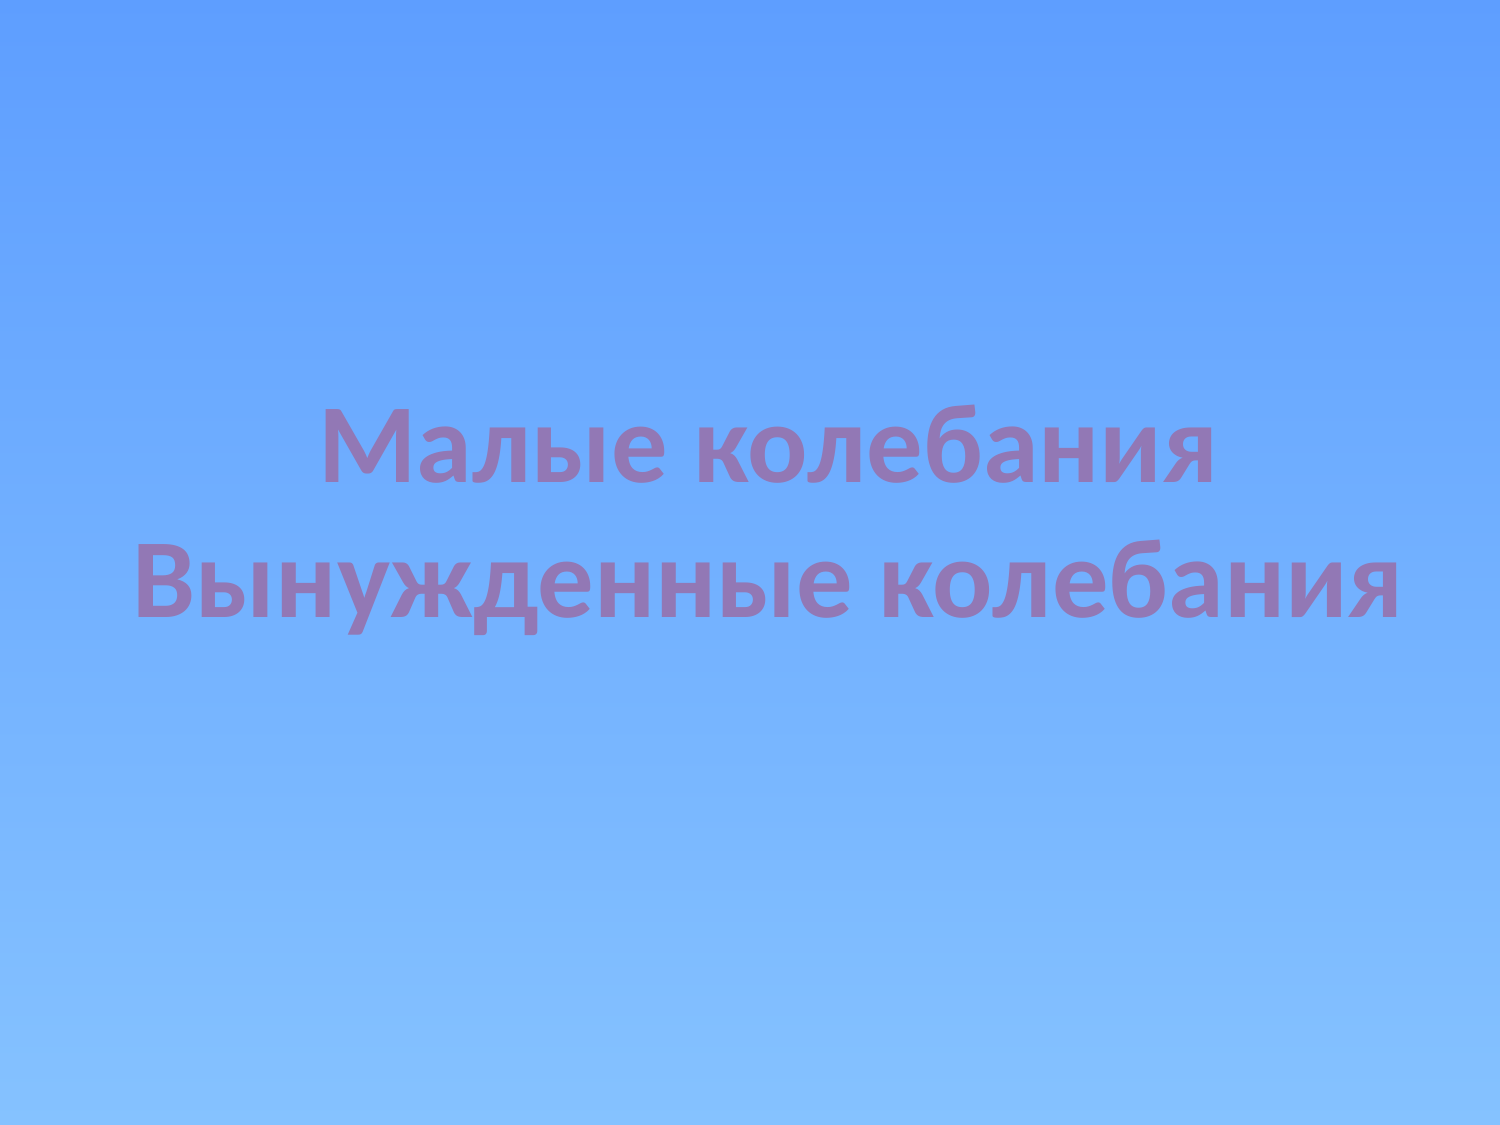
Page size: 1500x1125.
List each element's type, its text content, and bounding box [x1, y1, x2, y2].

text_box Малые колебания Вынужденные колебания [117, 362, 1420, 648]
